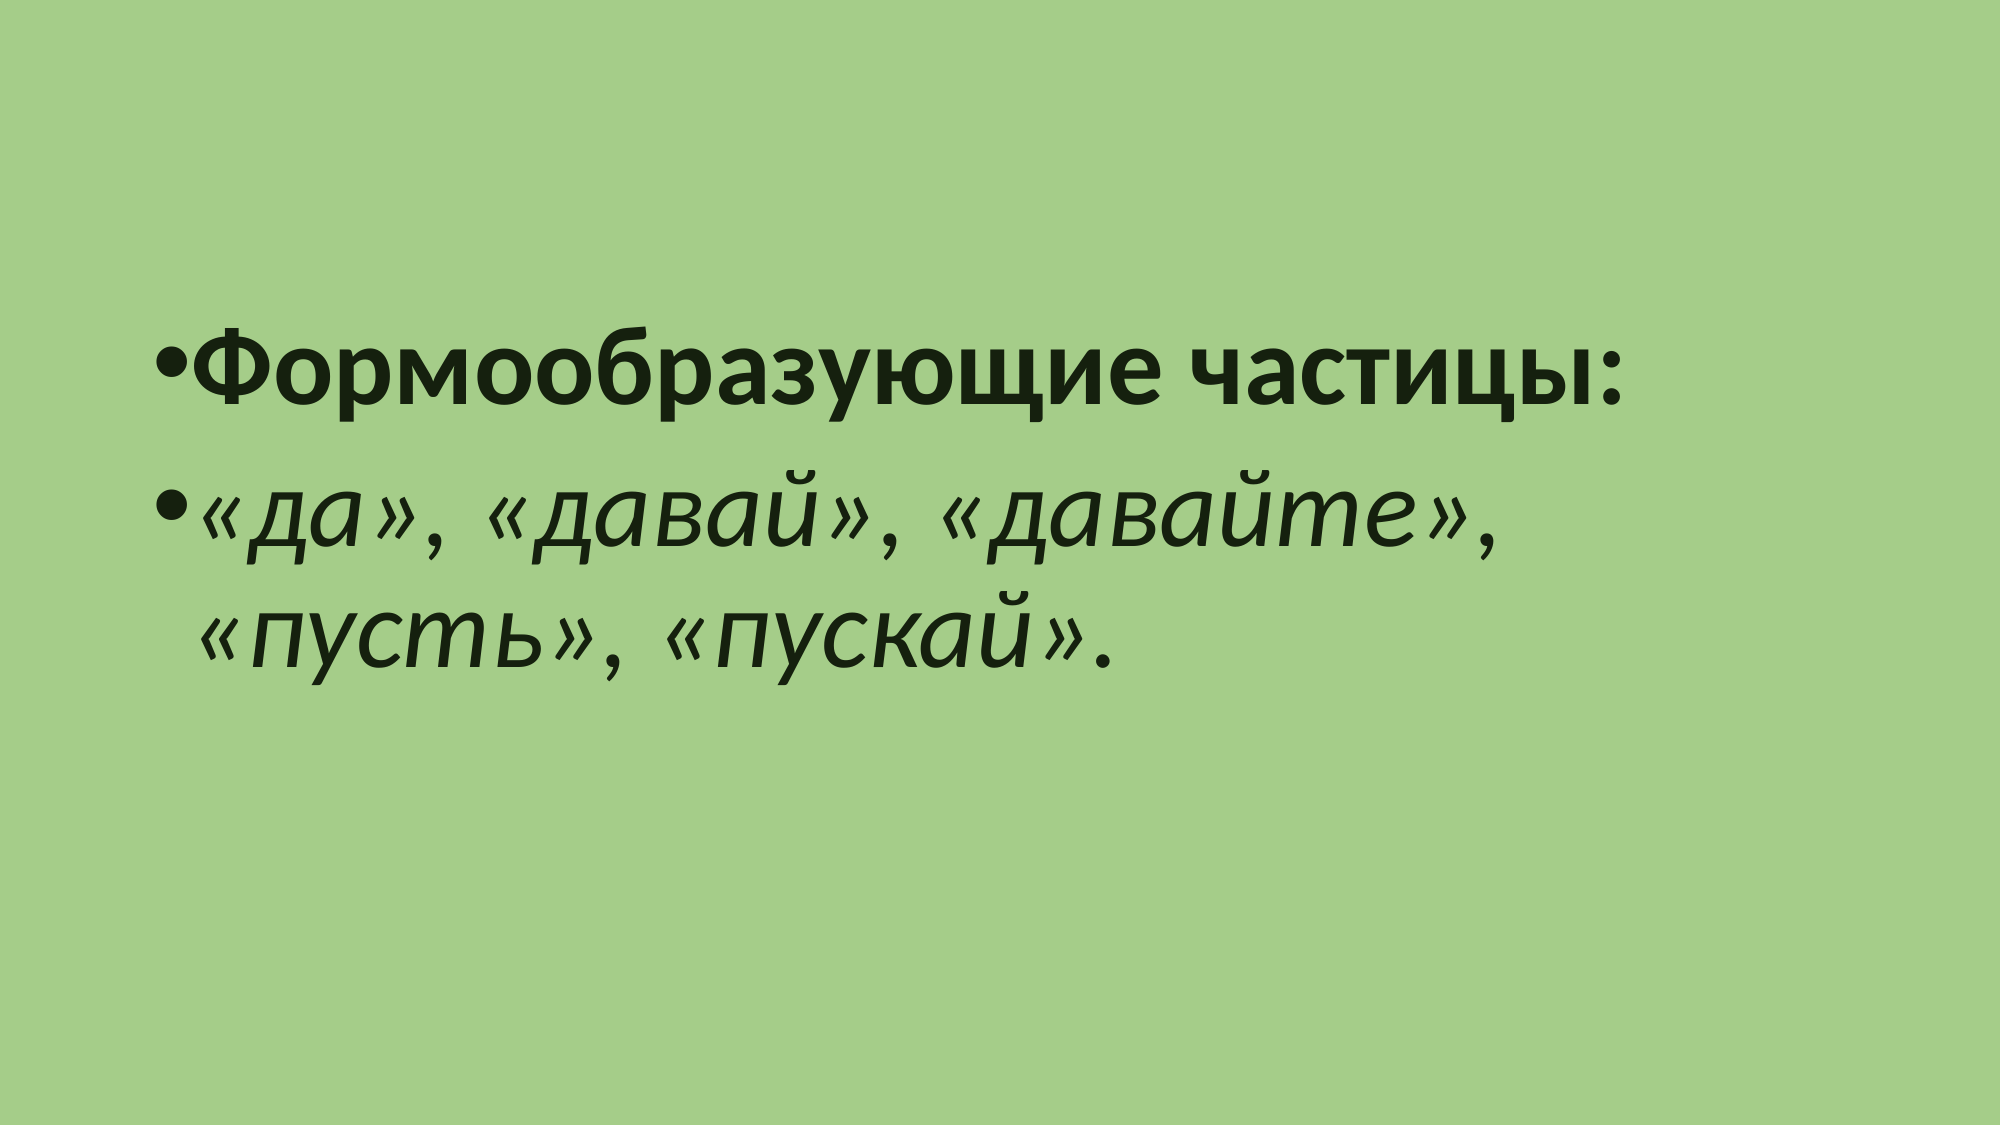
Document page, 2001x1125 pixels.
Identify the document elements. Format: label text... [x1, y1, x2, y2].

list Формообразующие частицы: «да», «давай», «давайте», «пусть», «пускай». [137, 299, 1888, 1014]
